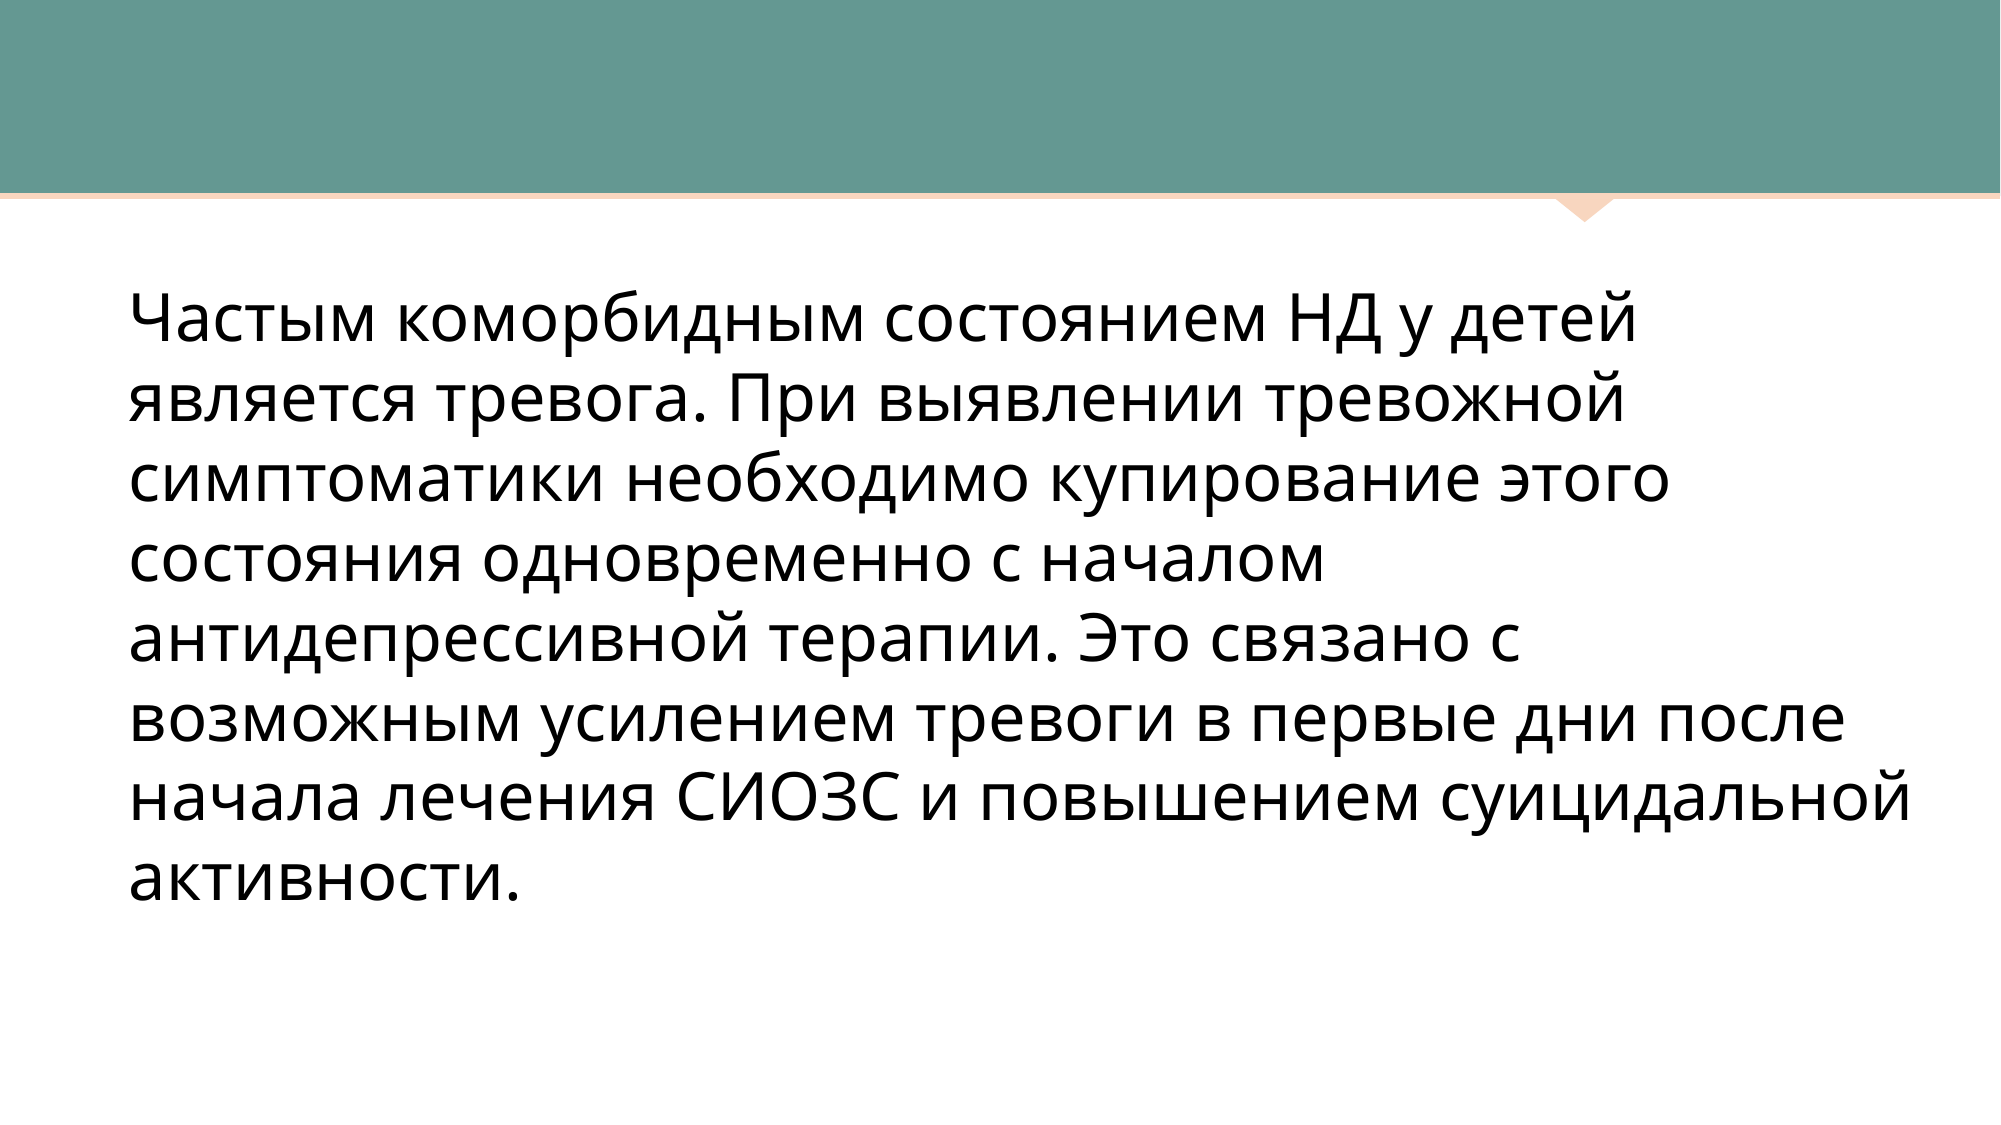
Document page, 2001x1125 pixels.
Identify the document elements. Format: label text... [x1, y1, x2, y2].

text_box Частым коморбидным состоянием НД у детей является тревога. При выявлении тревожной симптоматики необходимо купирование этого состояния одновременно с началом антидепрессивной терапии. Это связано с возможным усилением тревоги в первые дни после начала лечения СИОЗС и повышением суицидальной активности. [114, 267, 1945, 922]
